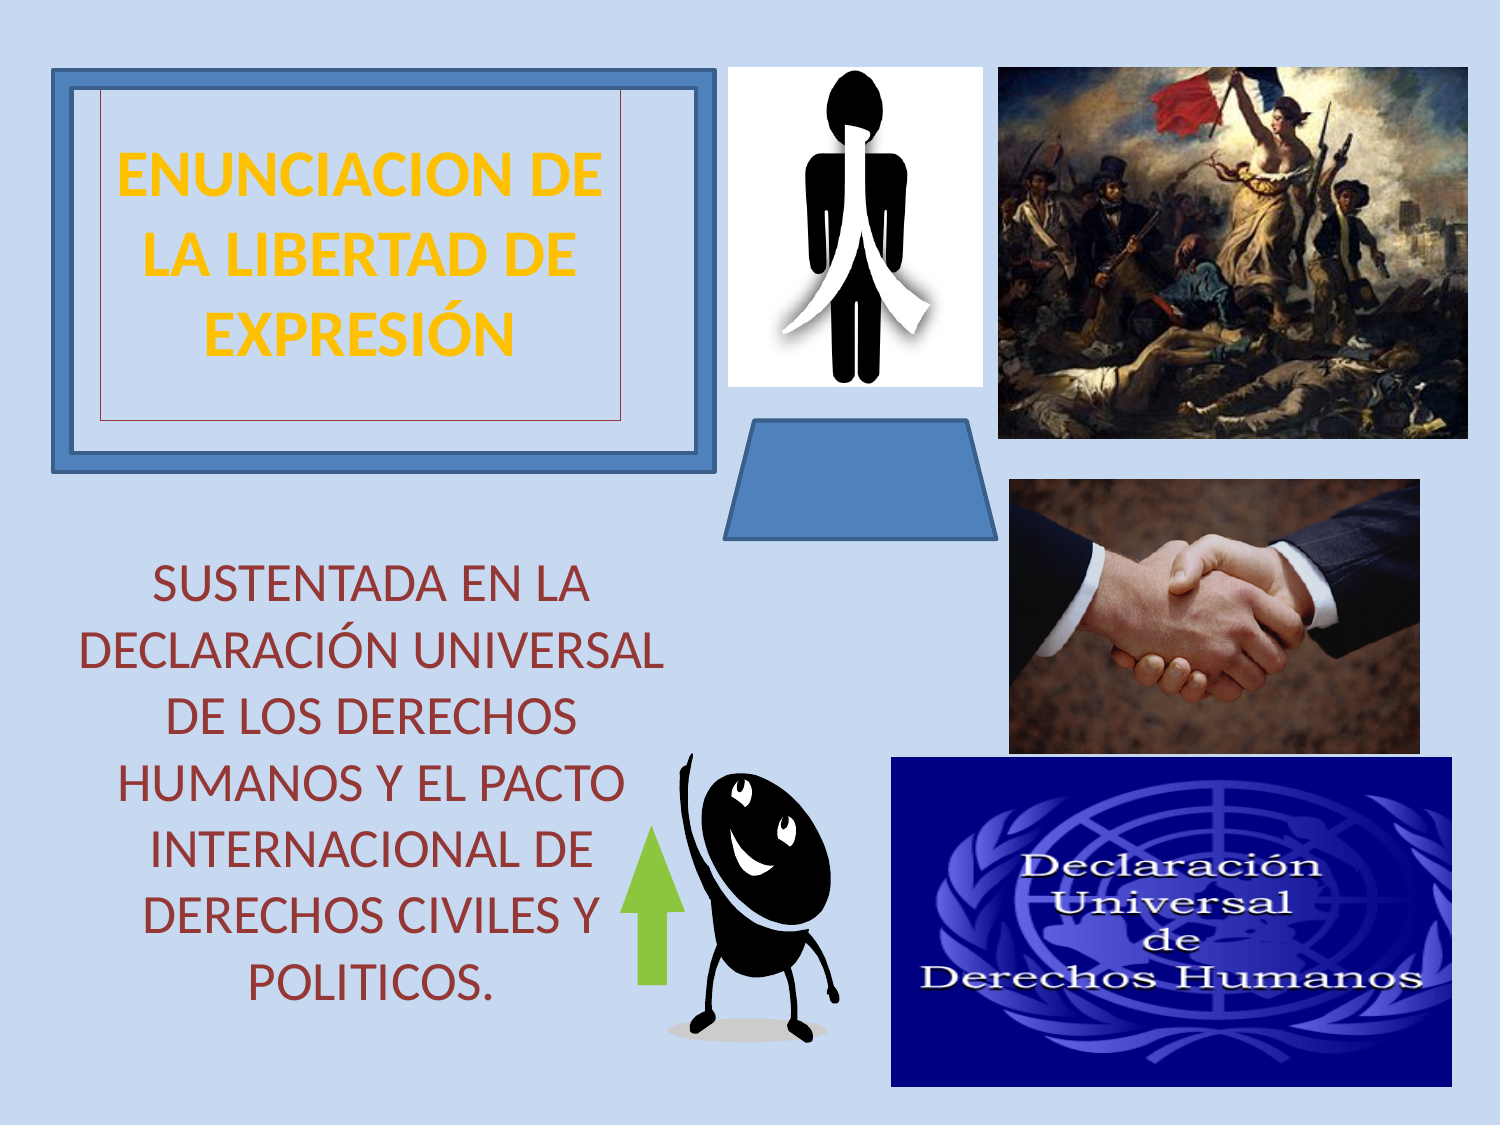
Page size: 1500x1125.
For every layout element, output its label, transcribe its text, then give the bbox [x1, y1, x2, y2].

picture [619, 752, 840, 1043]
title ENUNCIACION DE LA LIBERTAD DE EXPRESIÓN [100, 90, 621, 421]
picture [727, 67, 983, 388]
subtitle SUSTENTADA EN LA DECLARACIÓN UNIVERSAL DE LOS DERECHOS HUMANOS Y EL PACTO INTERNACIONAL DE DERECHOS CIVILES Y POLITICOS. [53, 539, 691, 1024]
picture [998, 67, 1468, 439]
picture [1008, 479, 1420, 754]
picture [891, 756, 1453, 1087]
text_box [722, 418, 999, 542]
text_box [51, 68, 717, 474]
